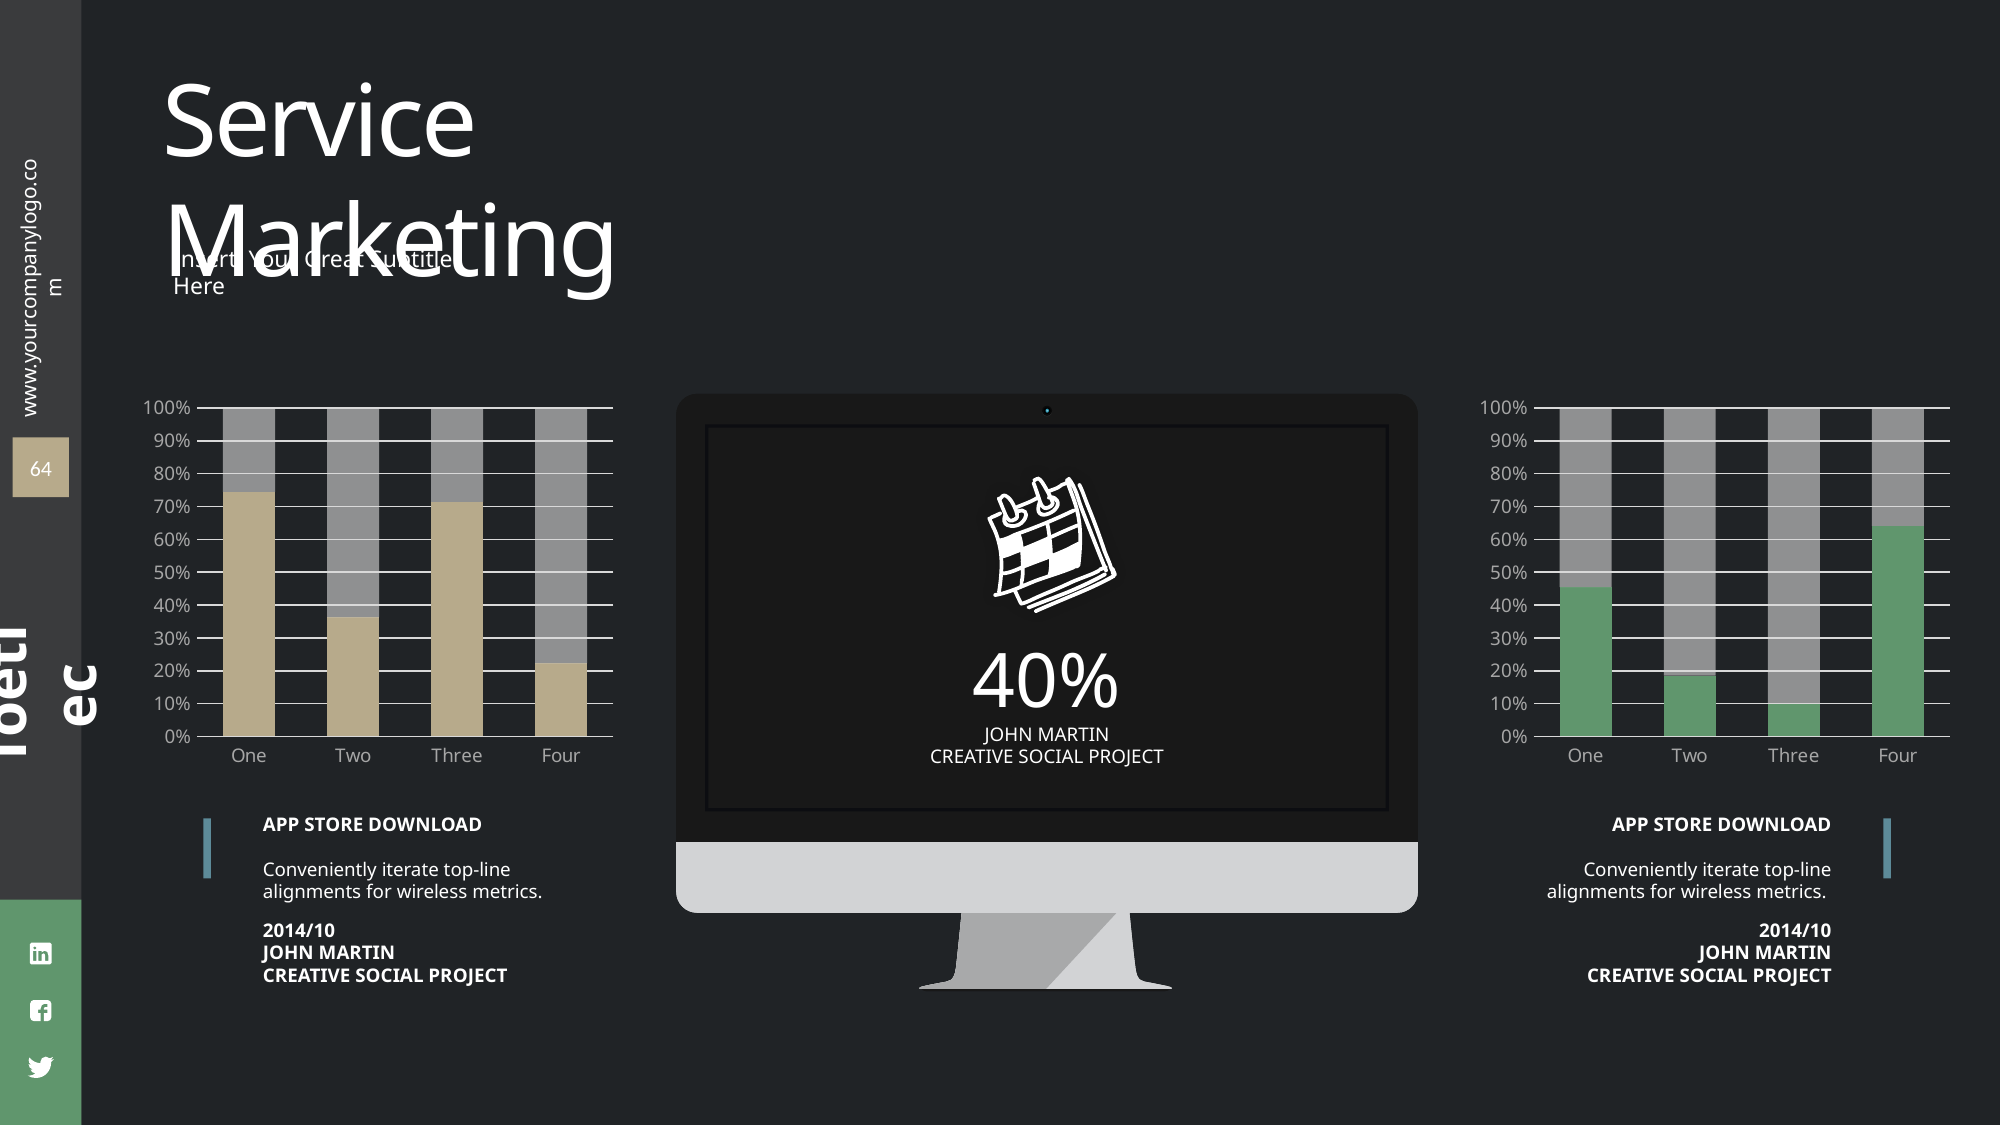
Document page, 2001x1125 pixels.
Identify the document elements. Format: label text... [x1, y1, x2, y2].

text_box 2014/10 JOHN MARTIN CREATIVE SOCIAL PROJECT [248, 911, 564, 994]
text_box Insert Your Great Subtitle Here [158, 237, 512, 307]
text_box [676, 393, 1418, 992]
text_box 2014/10 JOHN MARTIN CREATIVE SOCIAL PROJECT [1530, 911, 1847, 994]
text_box Service Marketing [147, 116, 677, 236]
text_box APP STORE DOWNLOAD Conveniently iterate top-line alignments for wireless metrics. [1530, 804, 1847, 910]
text_box APP STORE DOWNLOAD Conveniently iterate top-line alignments for wireless metrics. [248, 804, 564, 910]
slide_number 64 [12, 437, 69, 498]
chart [1469, 386, 1960, 777]
text_box [1882, 817, 1892, 879]
picture [708, 425, 1390, 809]
chart [132, 386, 624, 777]
text_box [202, 817, 212, 879]
